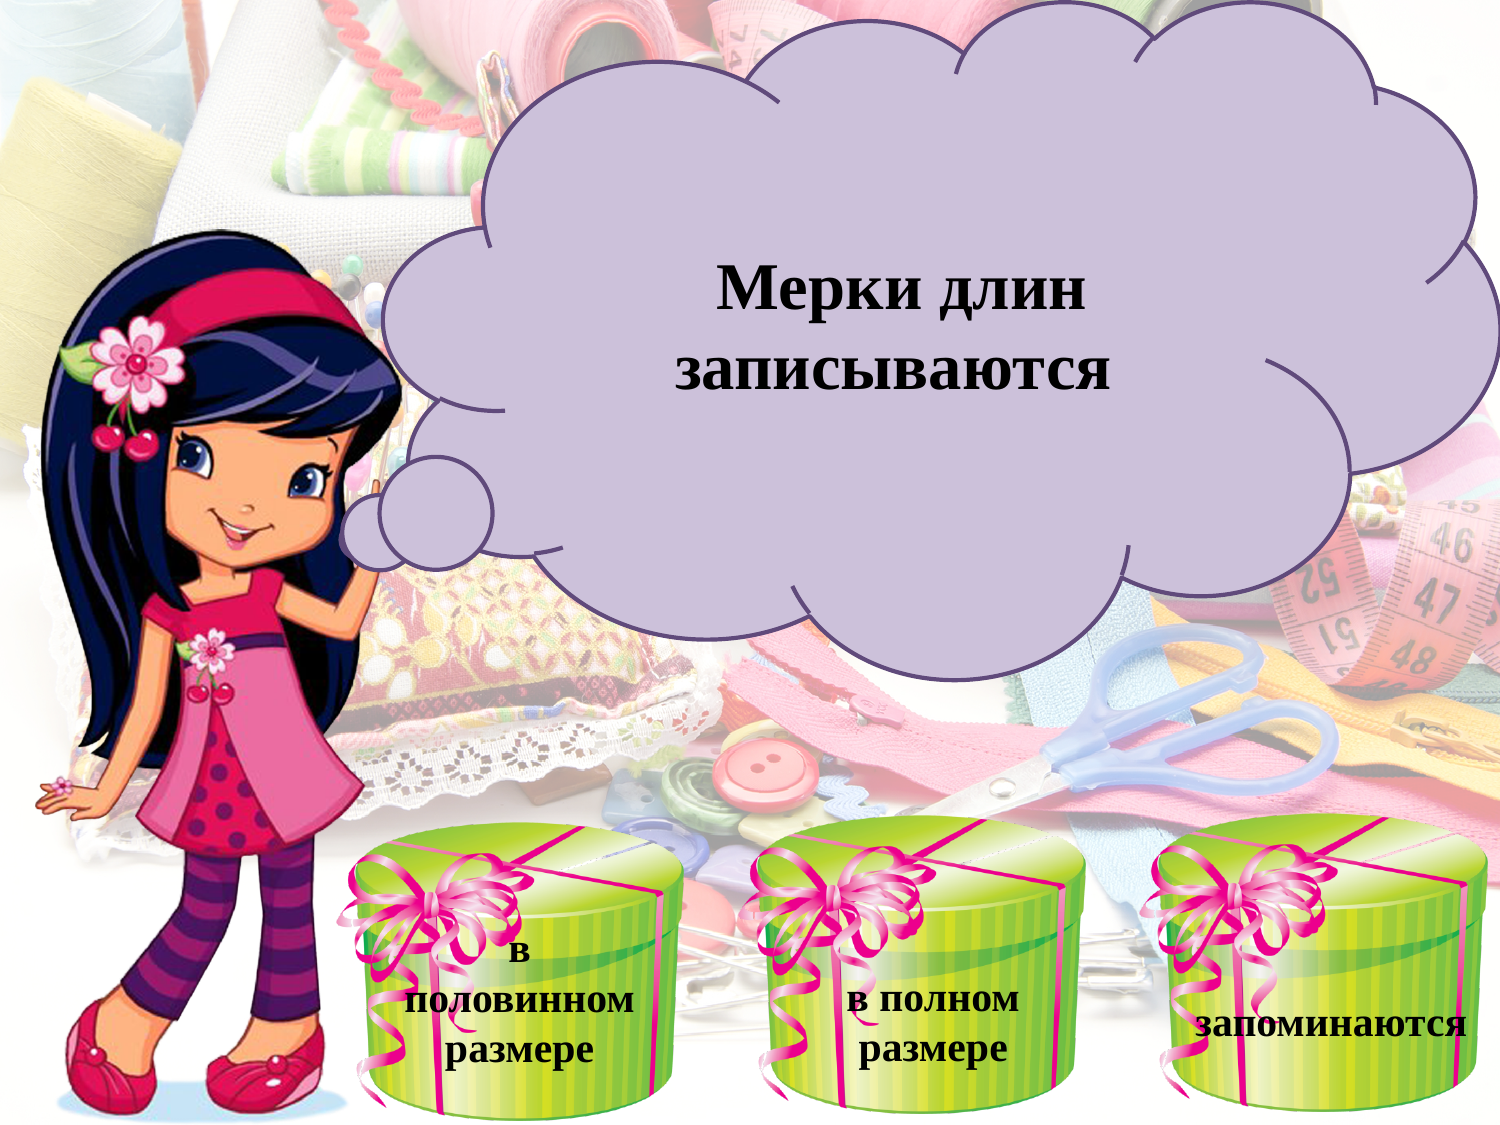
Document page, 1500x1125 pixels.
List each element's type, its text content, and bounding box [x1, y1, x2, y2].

picture [737, 814, 1086, 1114]
text_box [415, 798, 736, 1117]
picture [29, 229, 685, 1125]
text_box [1118, 798, 1496, 1117]
picture [1139, 813, 1488, 1112]
text_box [736, 773, 1118, 1122]
text_box Мерки длин записываются [415, 0, 1500, 683]
